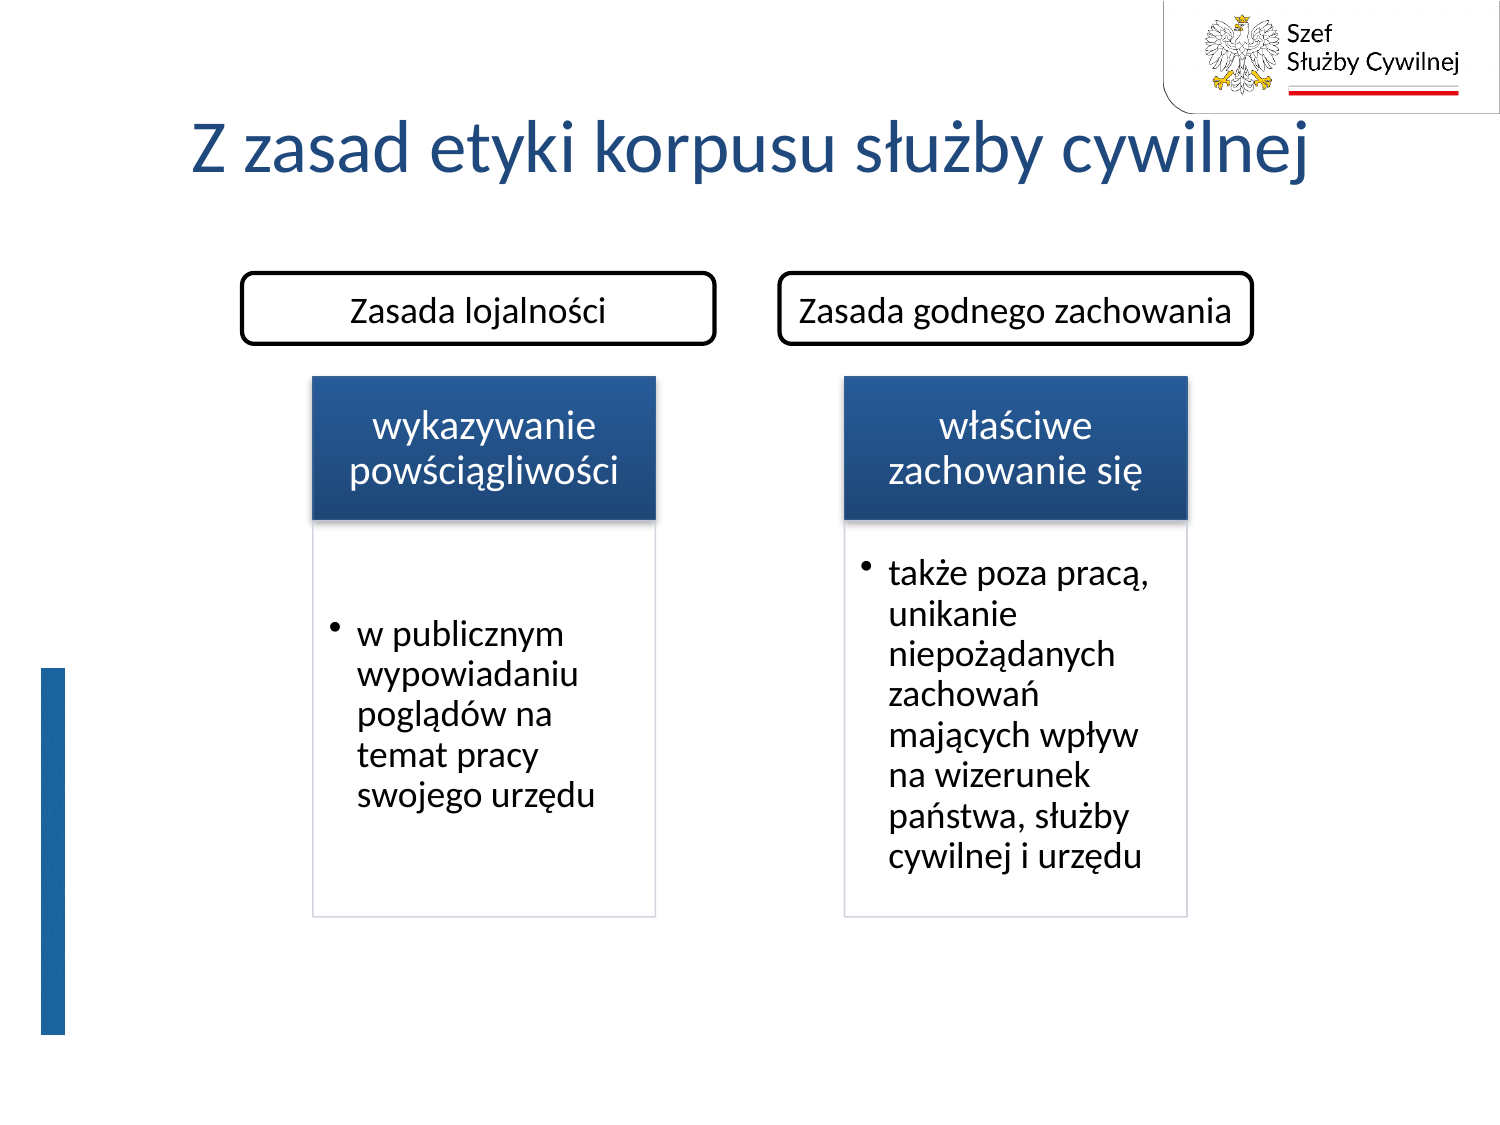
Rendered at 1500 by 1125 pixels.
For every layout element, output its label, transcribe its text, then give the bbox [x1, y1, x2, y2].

title Z zasad etyki korpusu służby cywilnej [100, 90, 1402, 215]
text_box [844, 373, 1188, 918]
picture [1163, 0, 1500, 114]
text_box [312, 373, 656, 918]
text_box Zasada godnego zachowania [777, 270, 1255, 346]
text_box Zasada lojalności [239, 270, 717, 346]
picture [41, 668, 65, 1035]
